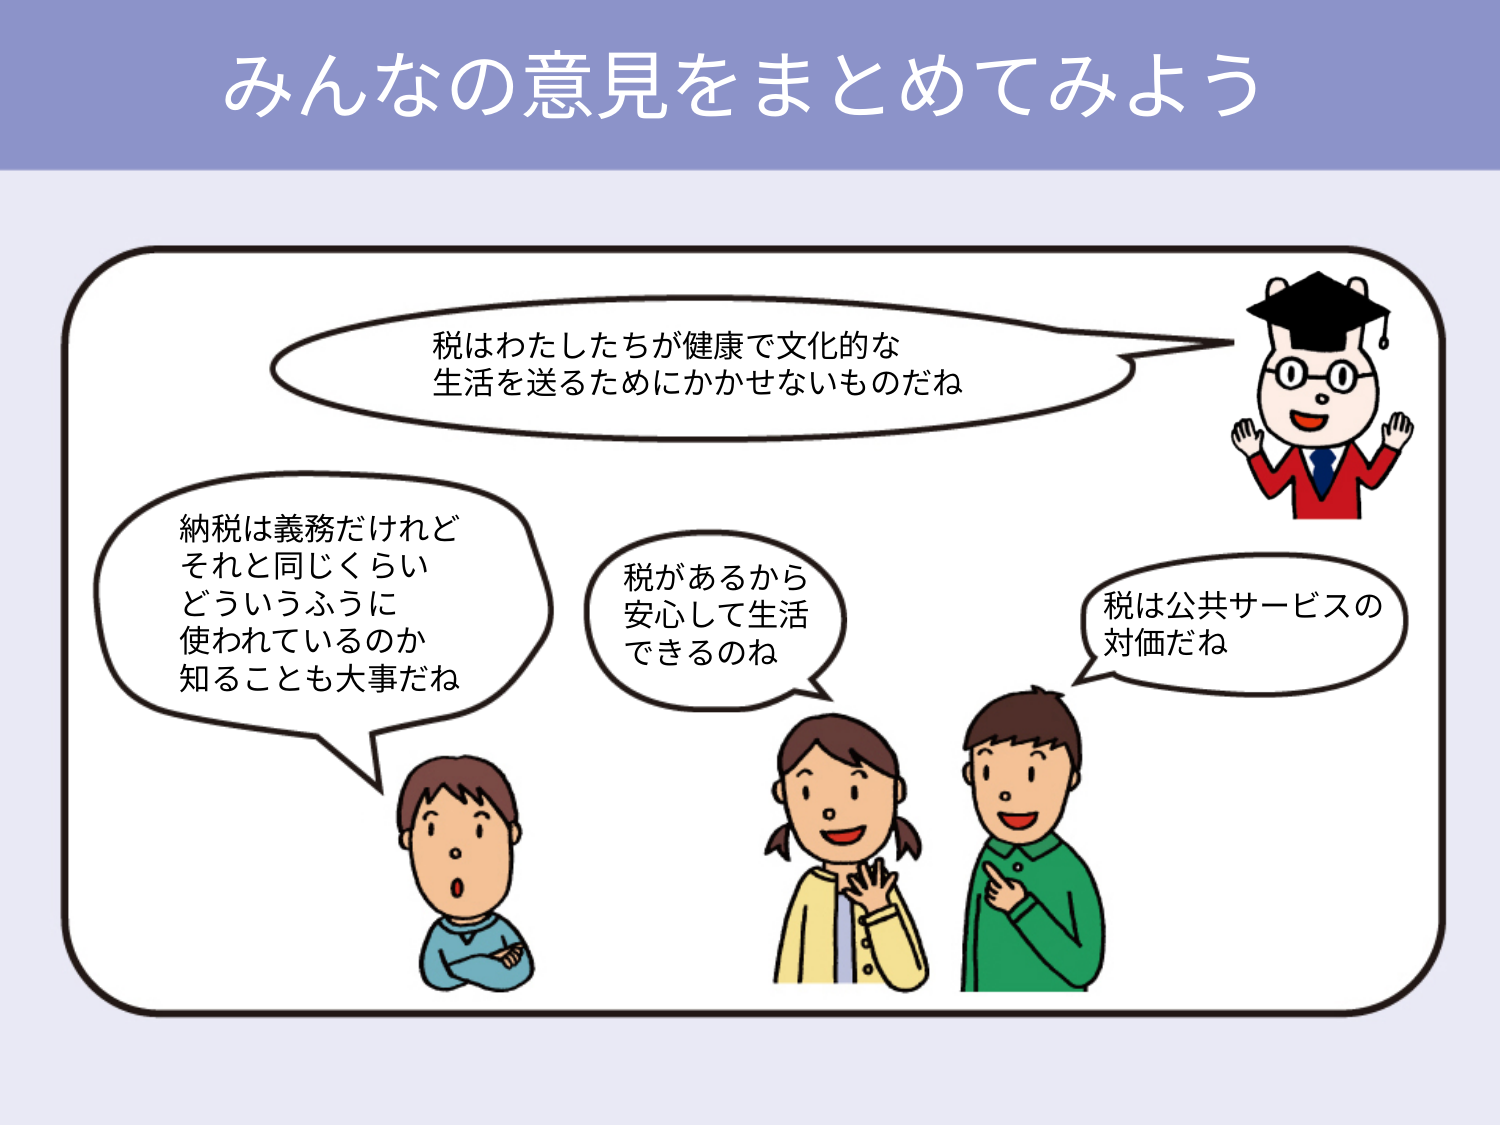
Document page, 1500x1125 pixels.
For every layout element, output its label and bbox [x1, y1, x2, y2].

picture [0, 0, 1500, 1125]
text_box [1068, 550, 1412, 704]
text_box [265, 290, 1217, 451]
text_box [582, 526, 857, 717]
text_box [88, 467, 559, 799]
